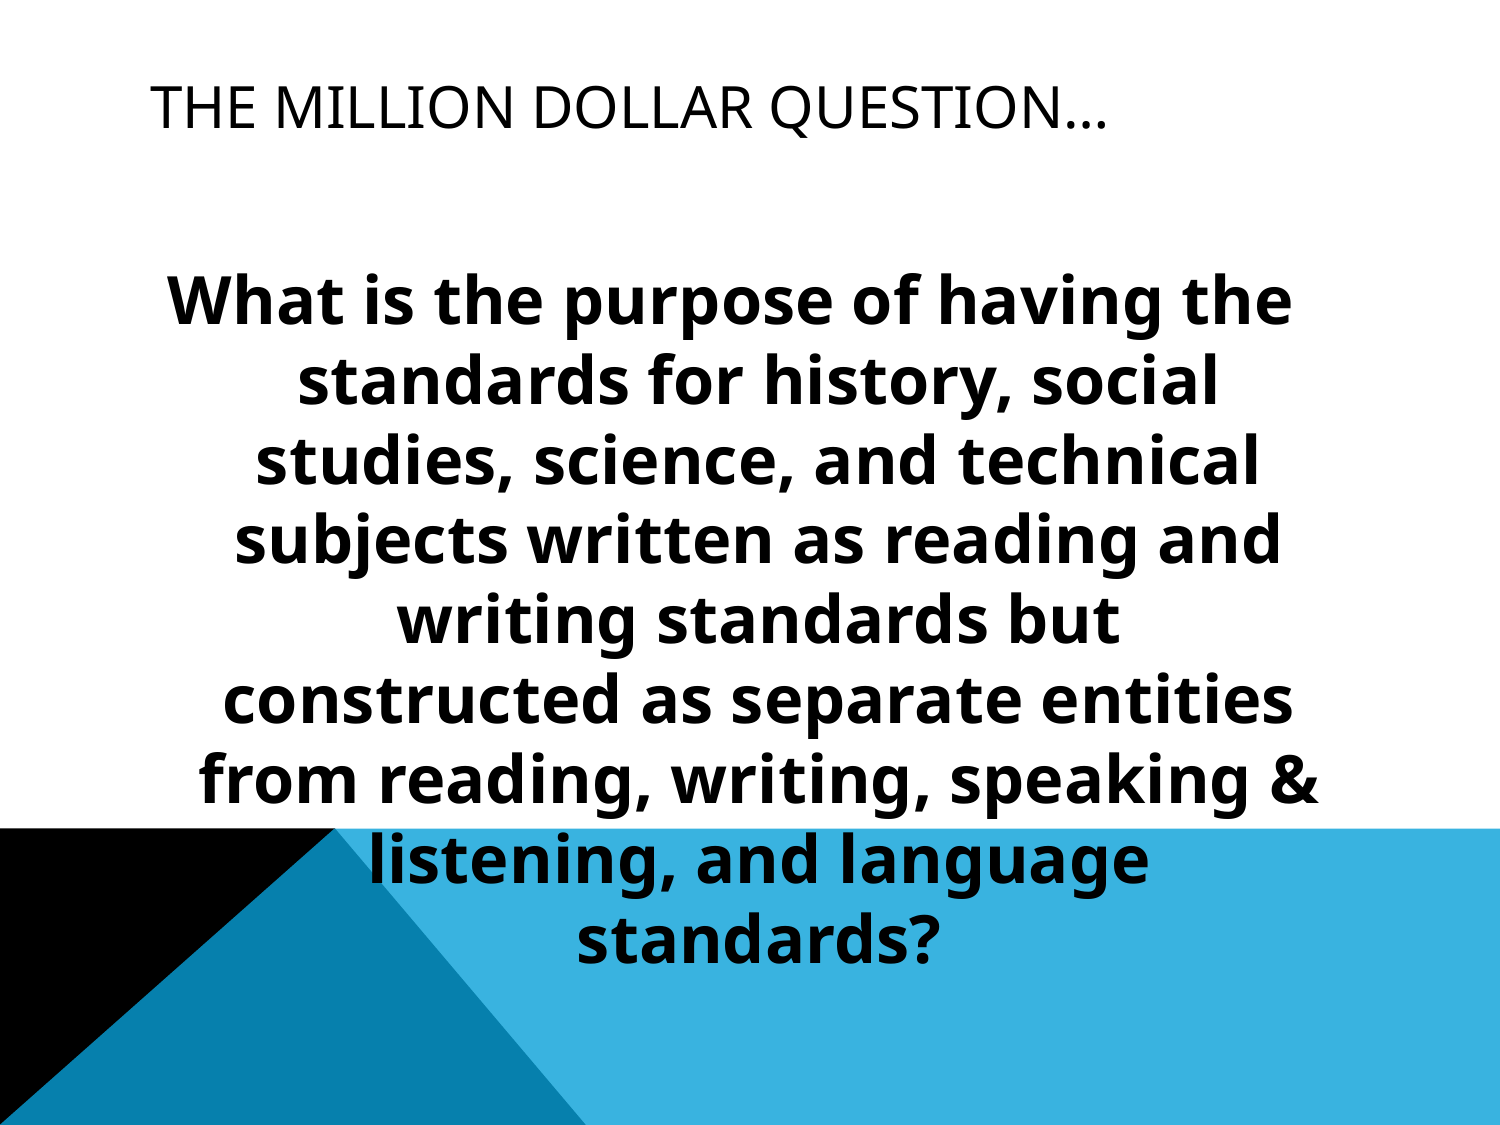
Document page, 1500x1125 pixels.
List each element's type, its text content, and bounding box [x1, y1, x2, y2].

title The Million dollar question… [135, 60, 1369, 150]
picture [373, 873, 381, 882]
list What is the purpose of having the standards for history, social studies, science, and technical subjects written as reading and writing standards but constructed as separate entities from reading, writing, speaking & listening, and language standards? [125, 249, 1338, 813]
